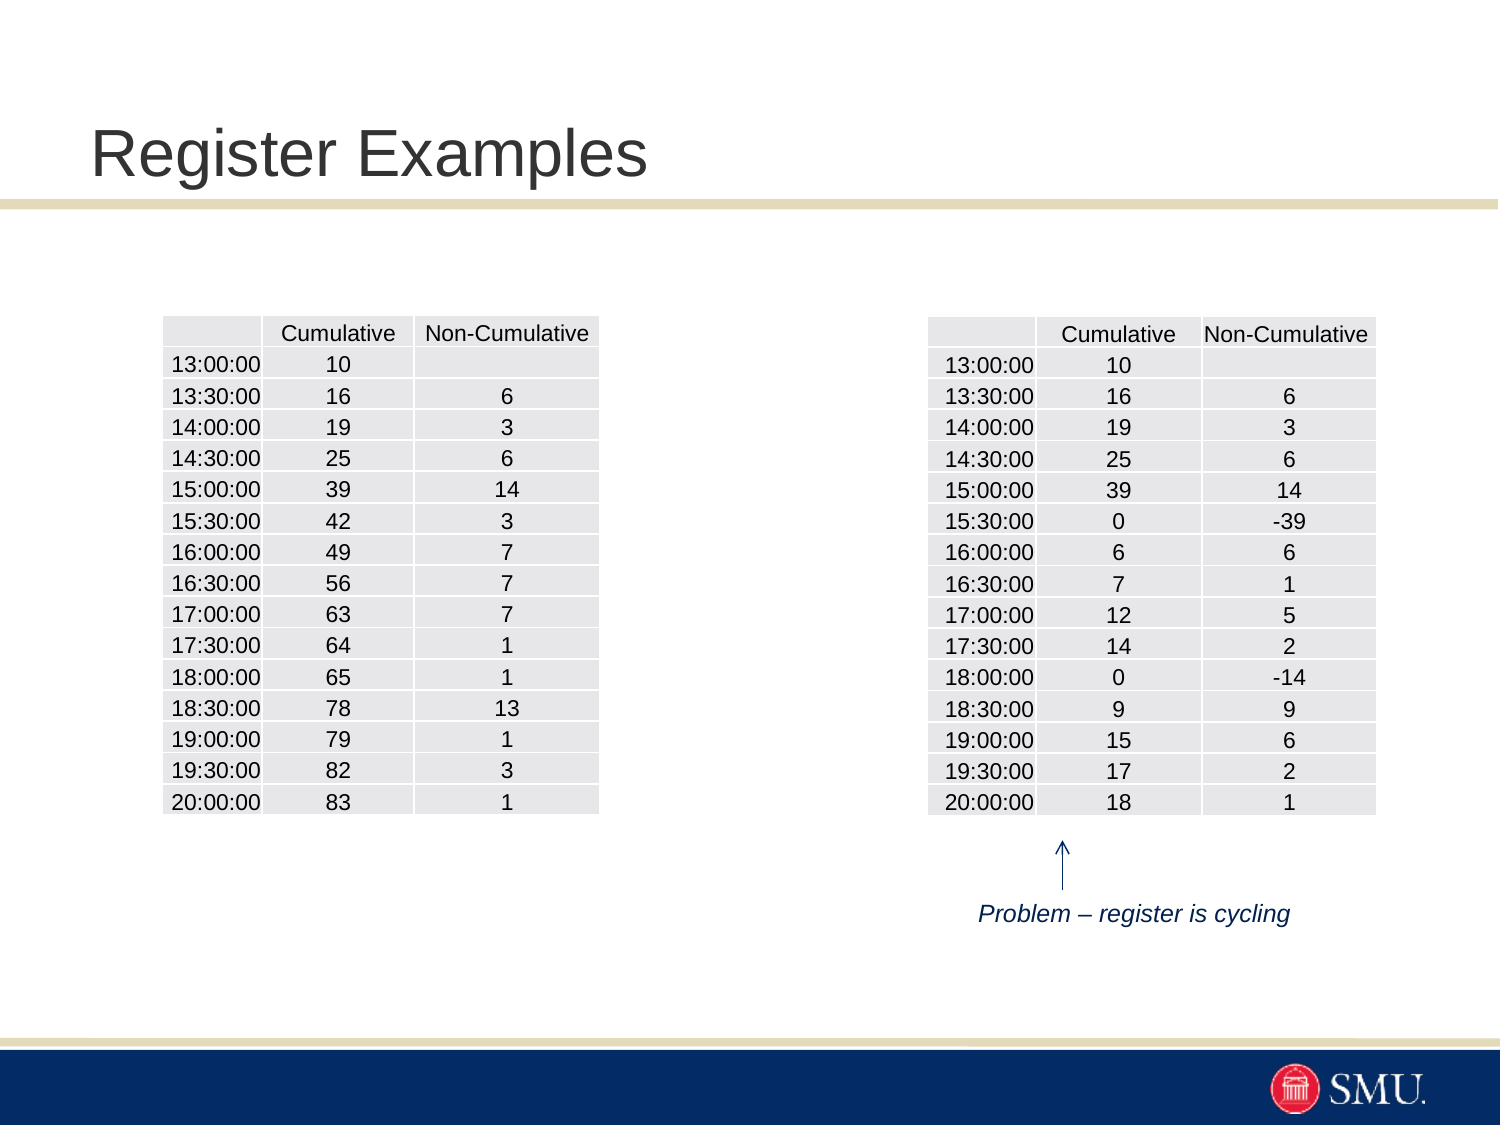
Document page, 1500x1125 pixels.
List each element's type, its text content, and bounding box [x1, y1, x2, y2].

table_cell 14:00:00 [928, 410, 1035, 440]
table_cell 13:30:00 [928, 379, 1035, 408]
table_cell 15:30:00 [928, 504, 1035, 533]
table_cell 16:00:00 [928, 535, 1035, 565]
table_cell 14 [1037, 629, 1201, 658]
table_cell 49 [263, 535, 413, 564]
table_cell 17:00:00 [928, 598, 1035, 627]
table_cell 7 [415, 597, 599, 627]
table_cell 13:00:00 [928, 348, 1035, 377]
table_cell -39 [1203, 504, 1376, 533]
table_cell 14:30:00 [928, 441, 1035, 471]
table_cell 10 [263, 347, 413, 377]
table_cell 10 [1037, 348, 1201, 377]
table_cell 65 [263, 660, 413, 689]
table_cell 2 [1203, 629, 1376, 658]
table_cell 2 [1203, 754, 1376, 783]
table_cell 19:00:00 [928, 723, 1035, 752]
table_cell 7 [1037, 566, 1201, 596]
table_cell 13:00:00 [163, 347, 261, 377]
table_cell 42 [263, 504, 413, 533]
table_cell 14:30:00 [163, 441, 261, 470]
table_header [928, 317, 1035, 346]
table_cell 18:30:00 [163, 691, 261, 720]
table_cell 6 [1037, 535, 1201, 565]
table_cell 1 [1203, 566, 1376, 596]
table_cell 1 [1203, 785, 1376, 815]
table_cell 63 [263, 597, 413, 627]
table_cell 25 [263, 441, 413, 470]
title Register Examples [75, 9, 1425, 198]
table_cell 6 [1203, 723, 1376, 752]
table_cell 6 [1203, 535, 1376, 565]
table_cell 16:30:00 [928, 566, 1035, 596]
table_cell 25 [1037, 441, 1201, 471]
table_cell 0 [1037, 504, 1201, 533]
table_cell 16 [263, 379, 413, 408]
table_cell [1203, 348, 1376, 377]
table_cell 1 [415, 628, 599, 658]
table_cell 19:30:00 [163, 753, 261, 783]
table_cell 83 [263, 785, 413, 814]
table_cell 18:00:00 [163, 660, 261, 689]
table_cell 3 [1203, 410, 1376, 440]
table_header Non-Cumulative [415, 316, 599, 346]
table_header Cumulative [263, 316, 413, 346]
text_box Problem – register is cycling [963, 889, 1307, 935]
table_cell 12 [1037, 598, 1201, 627]
table_cell 14 [415, 472, 599, 502]
table_header [163, 316, 261, 346]
table_cell 19:00:00 [163, 722, 261, 752]
table_cell 13 [415, 691, 599, 720]
table_cell 7 [415, 535, 599, 564]
table_cell 1 [415, 722, 599, 752]
table_cell 20:00:00 [163, 785, 261, 814]
table_cell 19:30:00 [928, 754, 1035, 783]
table_cell 9 [1037, 691, 1201, 721]
table_cell 14:00:00 [163, 410, 261, 439]
table_cell 18:30:00 [928, 691, 1035, 721]
table_cell 78 [263, 691, 413, 720]
table_cell 3 [415, 753, 599, 783]
table_cell 16:30:00 [163, 566, 261, 595]
table_cell 79 [263, 722, 413, 752]
table_cell 15 [1037, 723, 1201, 752]
table_cell [415, 347, 599, 377]
table_cell 56 [263, 566, 413, 595]
table_cell 3 [415, 410, 599, 439]
table_cell 39 [263, 472, 413, 502]
table_cell 13:30:00 [163, 379, 261, 408]
table_cell 15:30:00 [163, 504, 261, 533]
table_cell 19 [263, 410, 413, 439]
table_cell 5 [1203, 598, 1376, 627]
table_cell 6 [415, 379, 599, 408]
table_cell 0 [1037, 660, 1201, 690]
table_header Cumulative [1037, 317, 1201, 346]
table_cell 17:00:00 [163, 597, 261, 627]
table_cell 15:00:00 [928, 473, 1035, 502]
table_cell 17:30:00 [928, 629, 1035, 658]
table_cell 16:00:00 [163, 535, 261, 564]
table_cell 17:30:00 [163, 628, 261, 658]
table_cell 39 [1037, 473, 1201, 502]
table_cell 1 [415, 785, 599, 814]
table_cell 20:00:00 [928, 785, 1035, 815]
table_cell 18:00:00 [928, 660, 1035, 690]
table_cell -14 [1203, 660, 1376, 690]
table_cell 15:00:00 [163, 472, 261, 502]
table_cell 1 [415, 660, 599, 689]
picture [1270, 1063, 1425, 1114]
table_cell 16 [1037, 379, 1201, 408]
table_cell 3 [415, 504, 599, 533]
table_cell 17 [1037, 754, 1201, 783]
table_cell 19 [1037, 410, 1201, 440]
table_cell 7 [415, 566, 599, 595]
table_header Non-Cumulative [1203, 317, 1376, 346]
table_cell 6 [415, 441, 599, 470]
table_cell 6 [1203, 379, 1376, 408]
table_cell 82 [263, 753, 413, 783]
table_cell 9 [1203, 691, 1376, 721]
table_cell 6 [1203, 441, 1376, 471]
table_cell 18 [1037, 785, 1201, 815]
table_cell 14 [1203, 473, 1376, 502]
table_cell 64 [263, 628, 413, 658]
